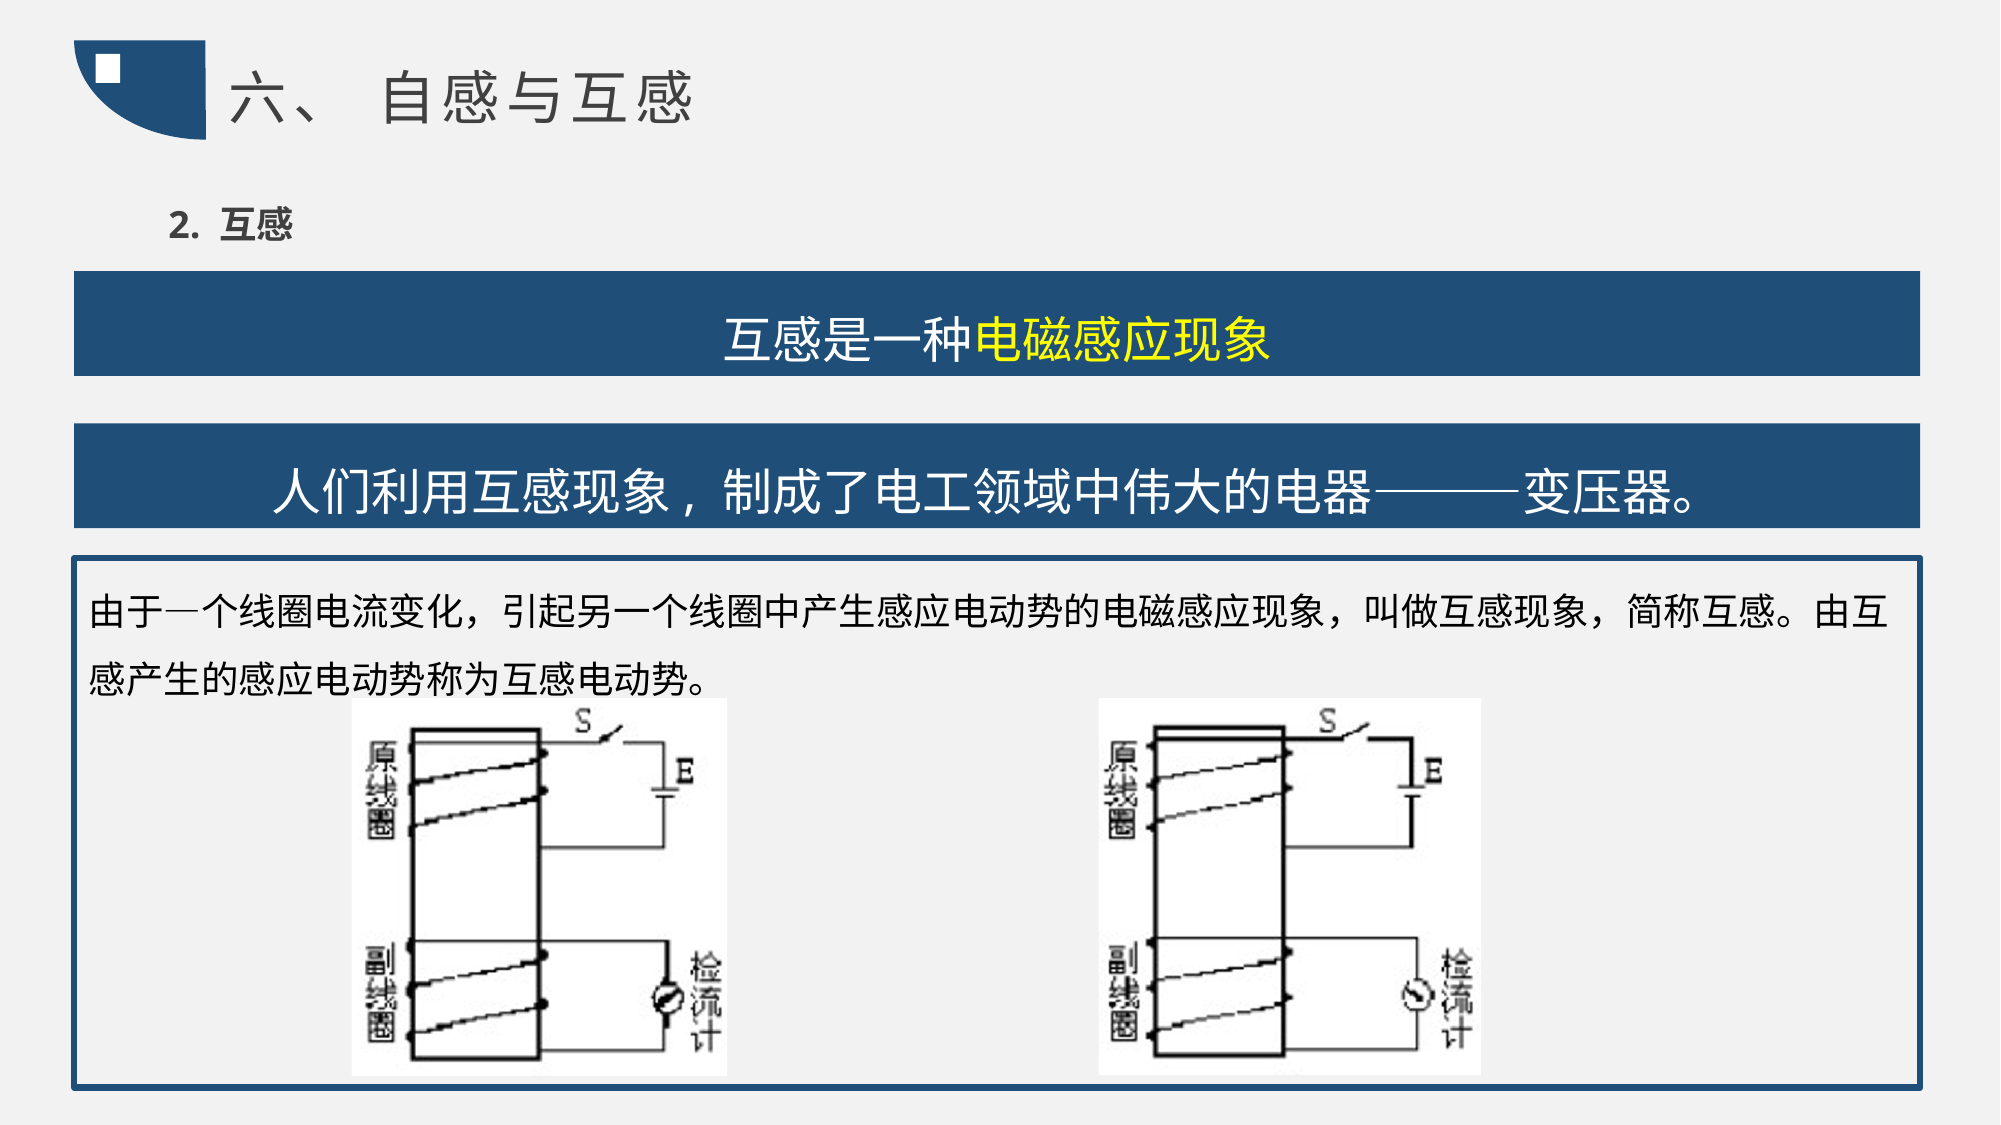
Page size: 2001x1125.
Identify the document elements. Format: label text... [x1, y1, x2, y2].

text_box 由于—个线圈电流变化，引起另一个线圈中产生感应电动势的电磁感应现象，叫做互感现象，简称互感。由互感产生的感应电动势称为互感电动势。 [74, 558, 1921, 1088]
picture [1098, 698, 1482, 1075]
picture [351, 698, 728, 1076]
text_box 互感是一种电磁感应现象 [74, 271, 1921, 376]
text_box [74, 0, 1070, 140]
text_box 人们利用互感现象, 制成了电工领域中伟大的电器———变压器。 [74, 423, 1921, 529]
text_box 2. 互感 [153, 171, 1921, 254]
